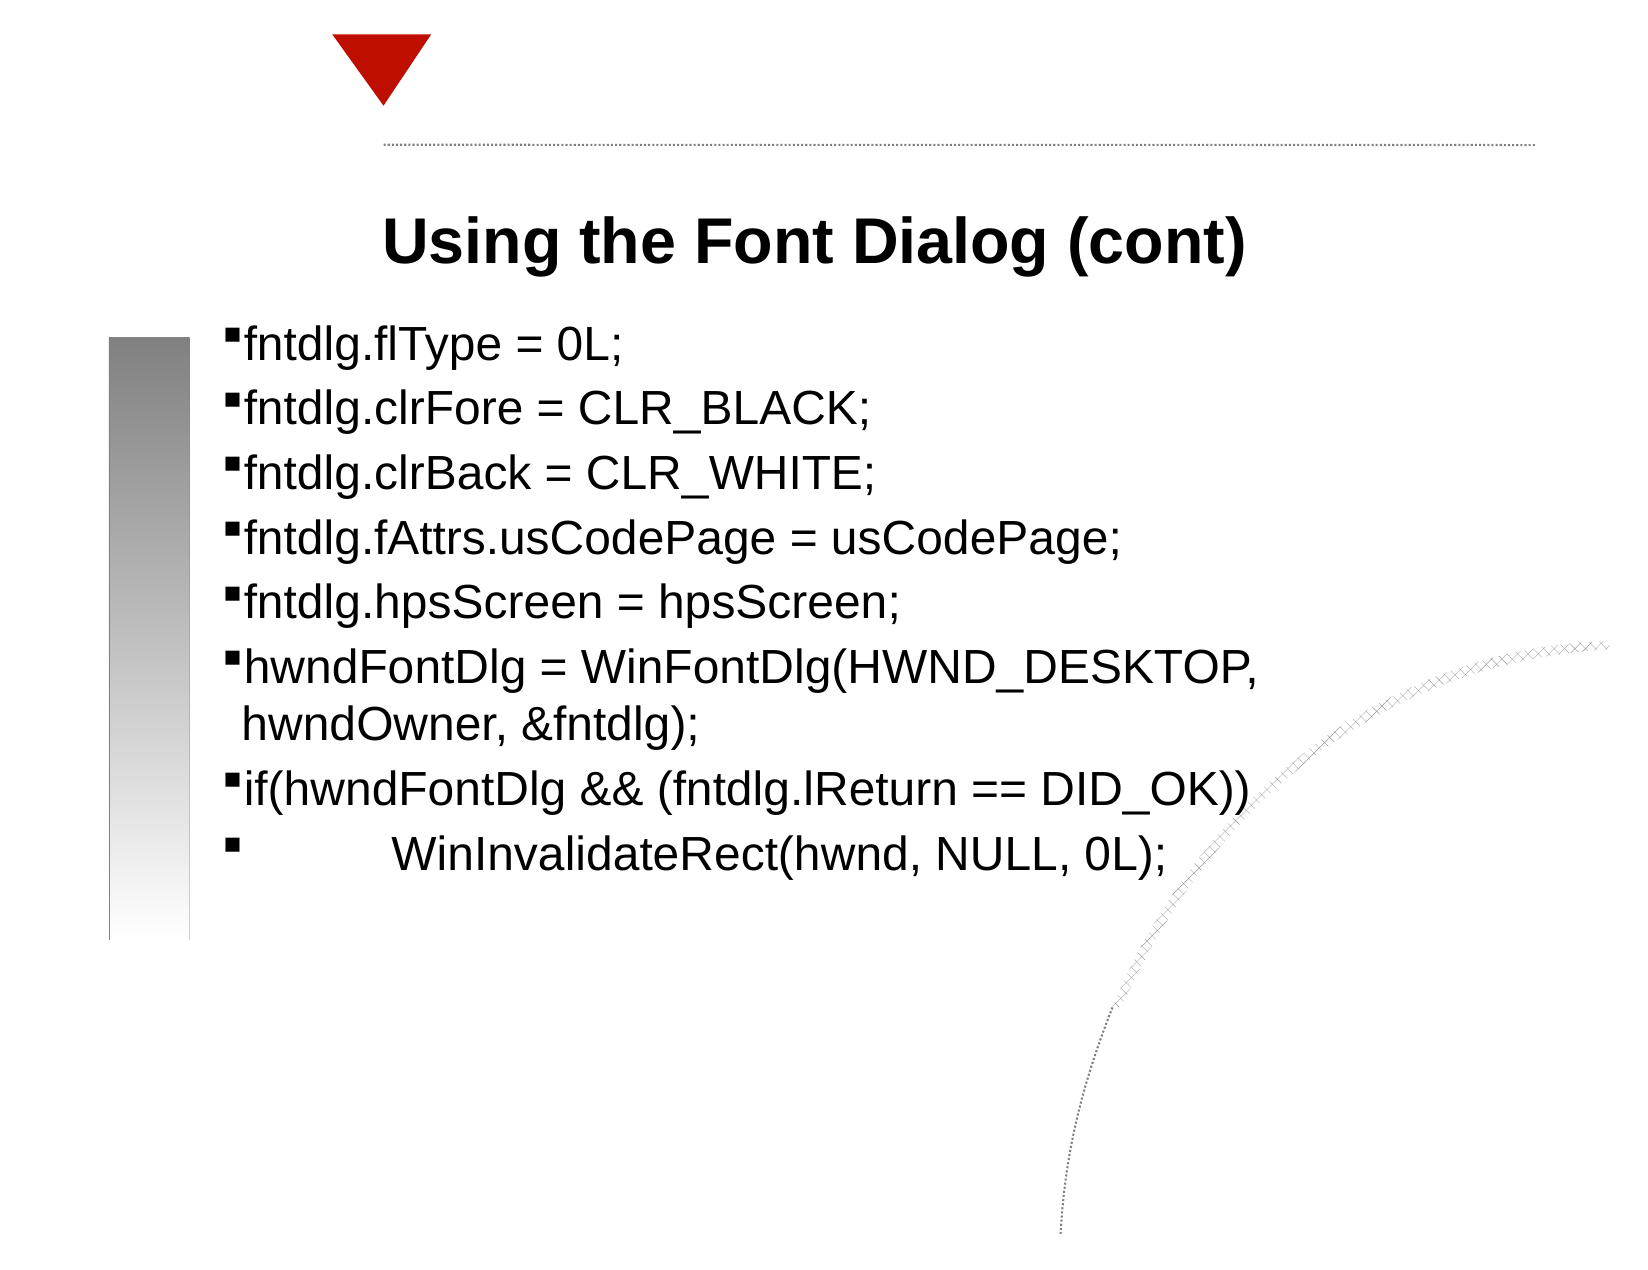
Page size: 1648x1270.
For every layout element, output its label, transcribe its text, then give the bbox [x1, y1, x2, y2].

text_box Using the Font Dialog (cont) [382, 199, 1539, 277]
text_box fntdlg.flType = 0L; fntdlg.clrFore = CLR_BLACK; fntdlg.clrBack = CLR_WHITE; fntdlg.fAttrs.usCodePage = usCodePage; fntdlg.hpsScreen = hpsScreen; hwndFontDlg = WinFontDlg(HWND_DESKTOP, hwndOwner, &fntdlg); if(hwndFontDlg && (fntdlg.lReturn == DID_OK)) WinInvalidateRect(hwnd, NULL, 0L); [221, 312, 1532, 880]
